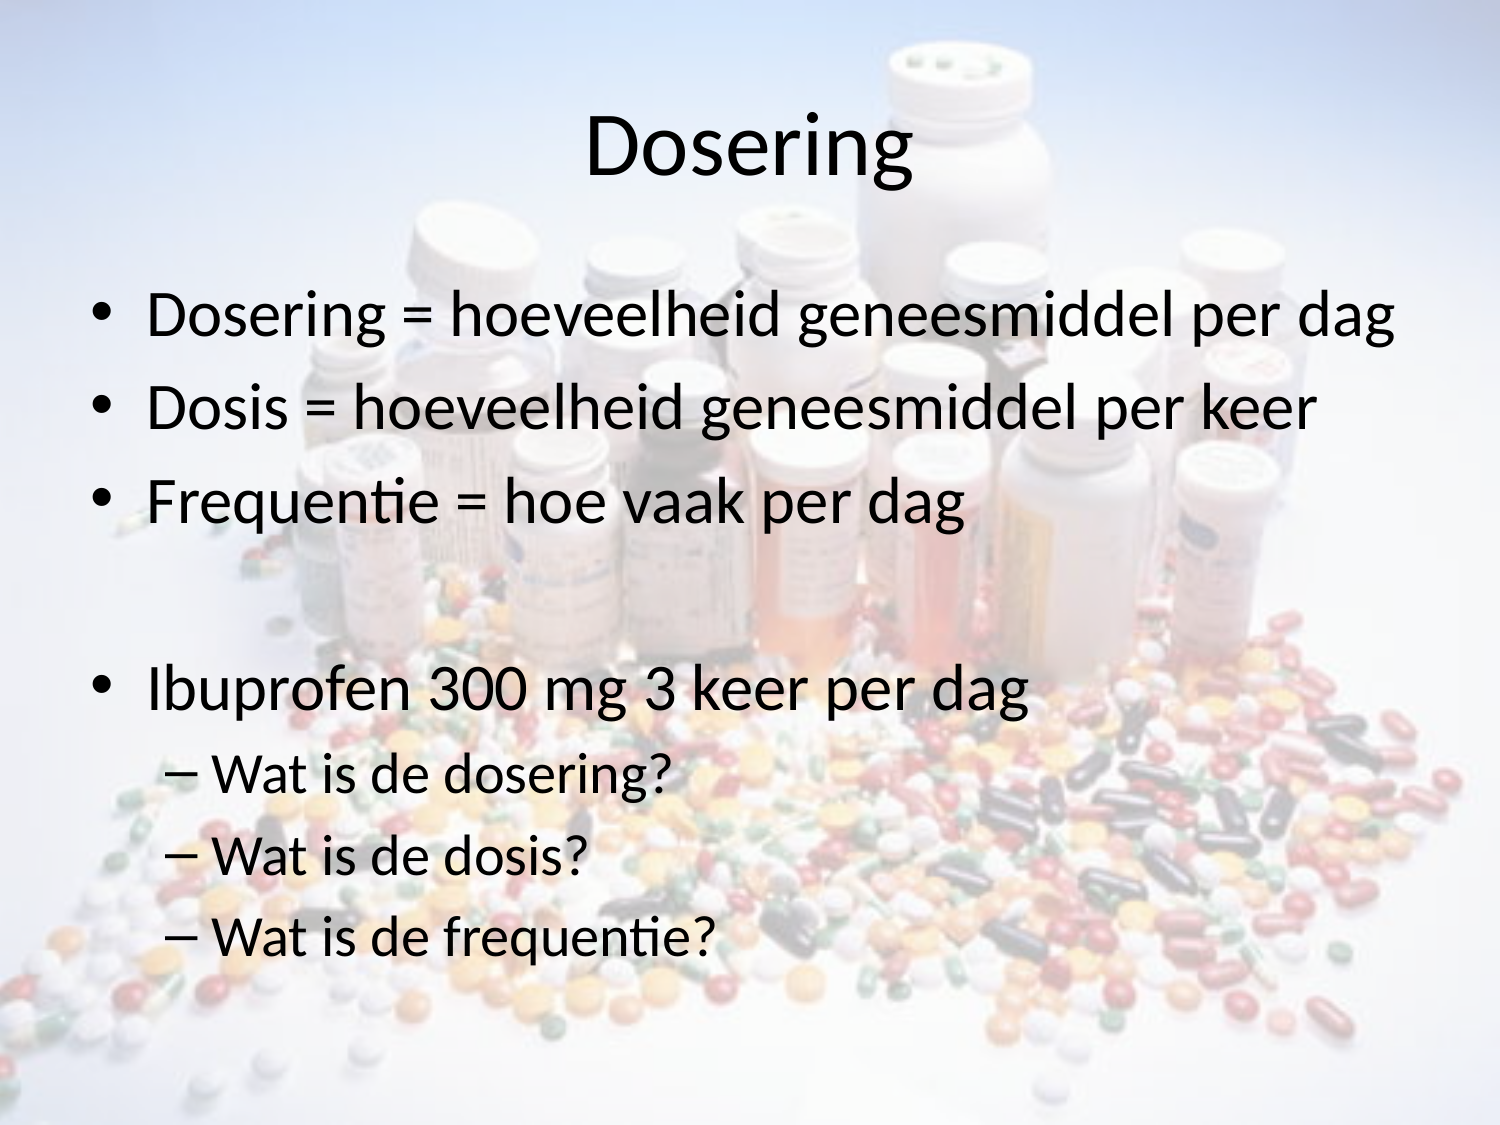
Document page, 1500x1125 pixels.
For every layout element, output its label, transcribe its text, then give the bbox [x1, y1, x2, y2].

list Dosering = hoeveelheid geneesmiddel per dag Dosis = hoeveelheid geneesmiddel per keer Frequentie = hoe vaak per dag Ibuprofen 300 mg 3 keer per dag Wat is de dosering? Wat is de dosis? Wat is de frequentie? [75, 262, 1425, 1005]
title Dosering [75, 45, 1425, 233]
